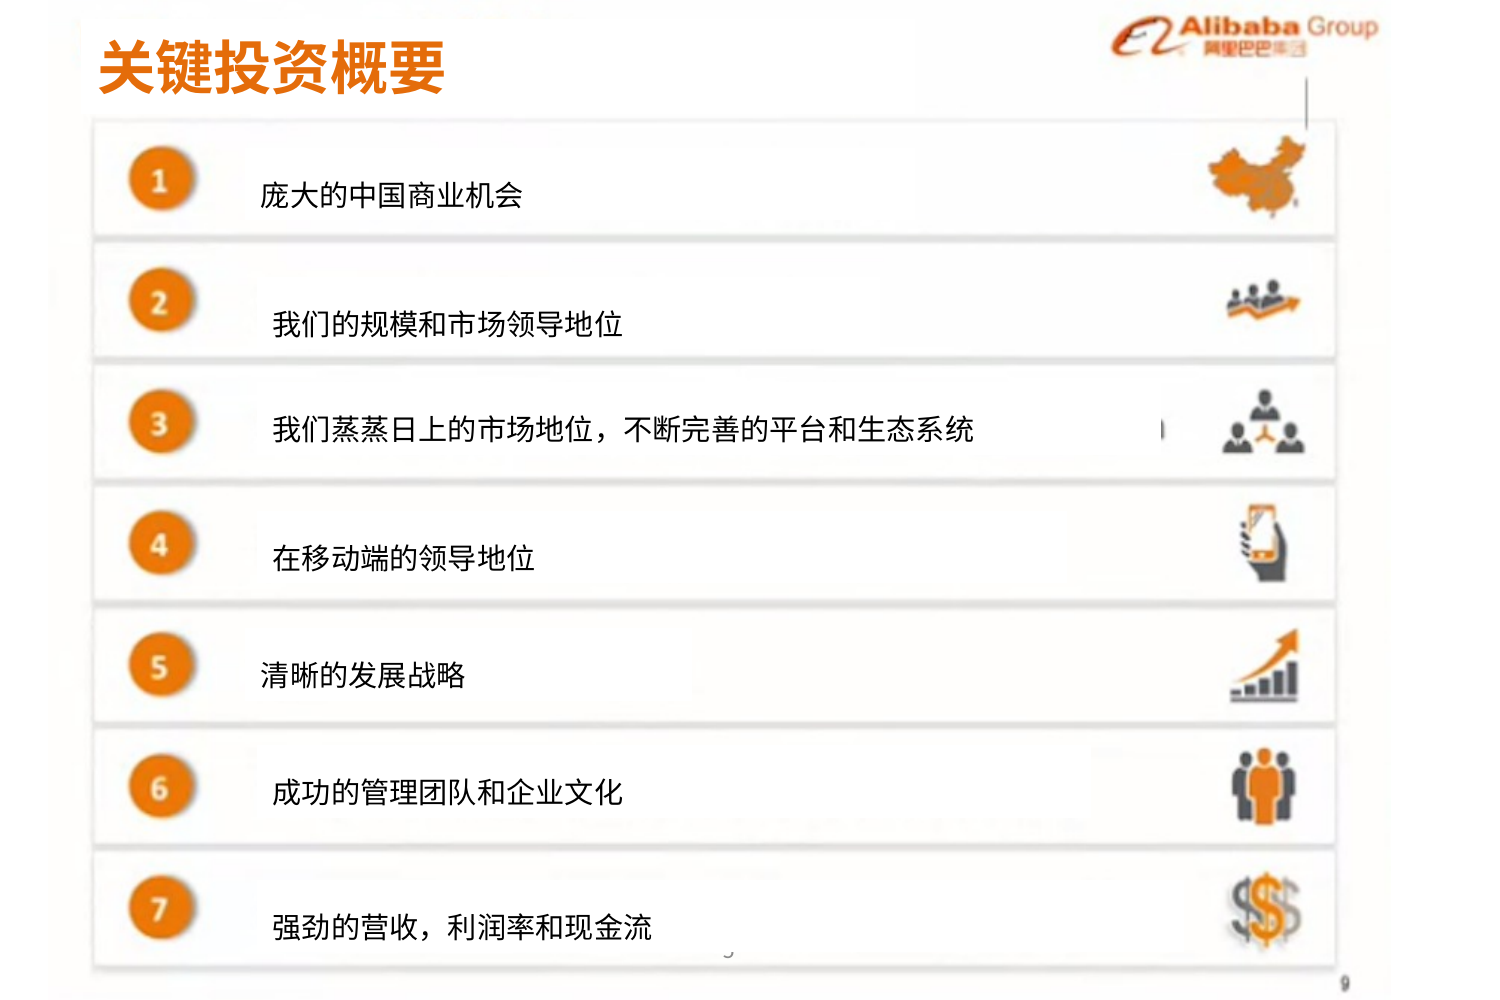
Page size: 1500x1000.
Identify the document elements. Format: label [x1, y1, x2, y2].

picture [48, 0, 1391, 1000]
